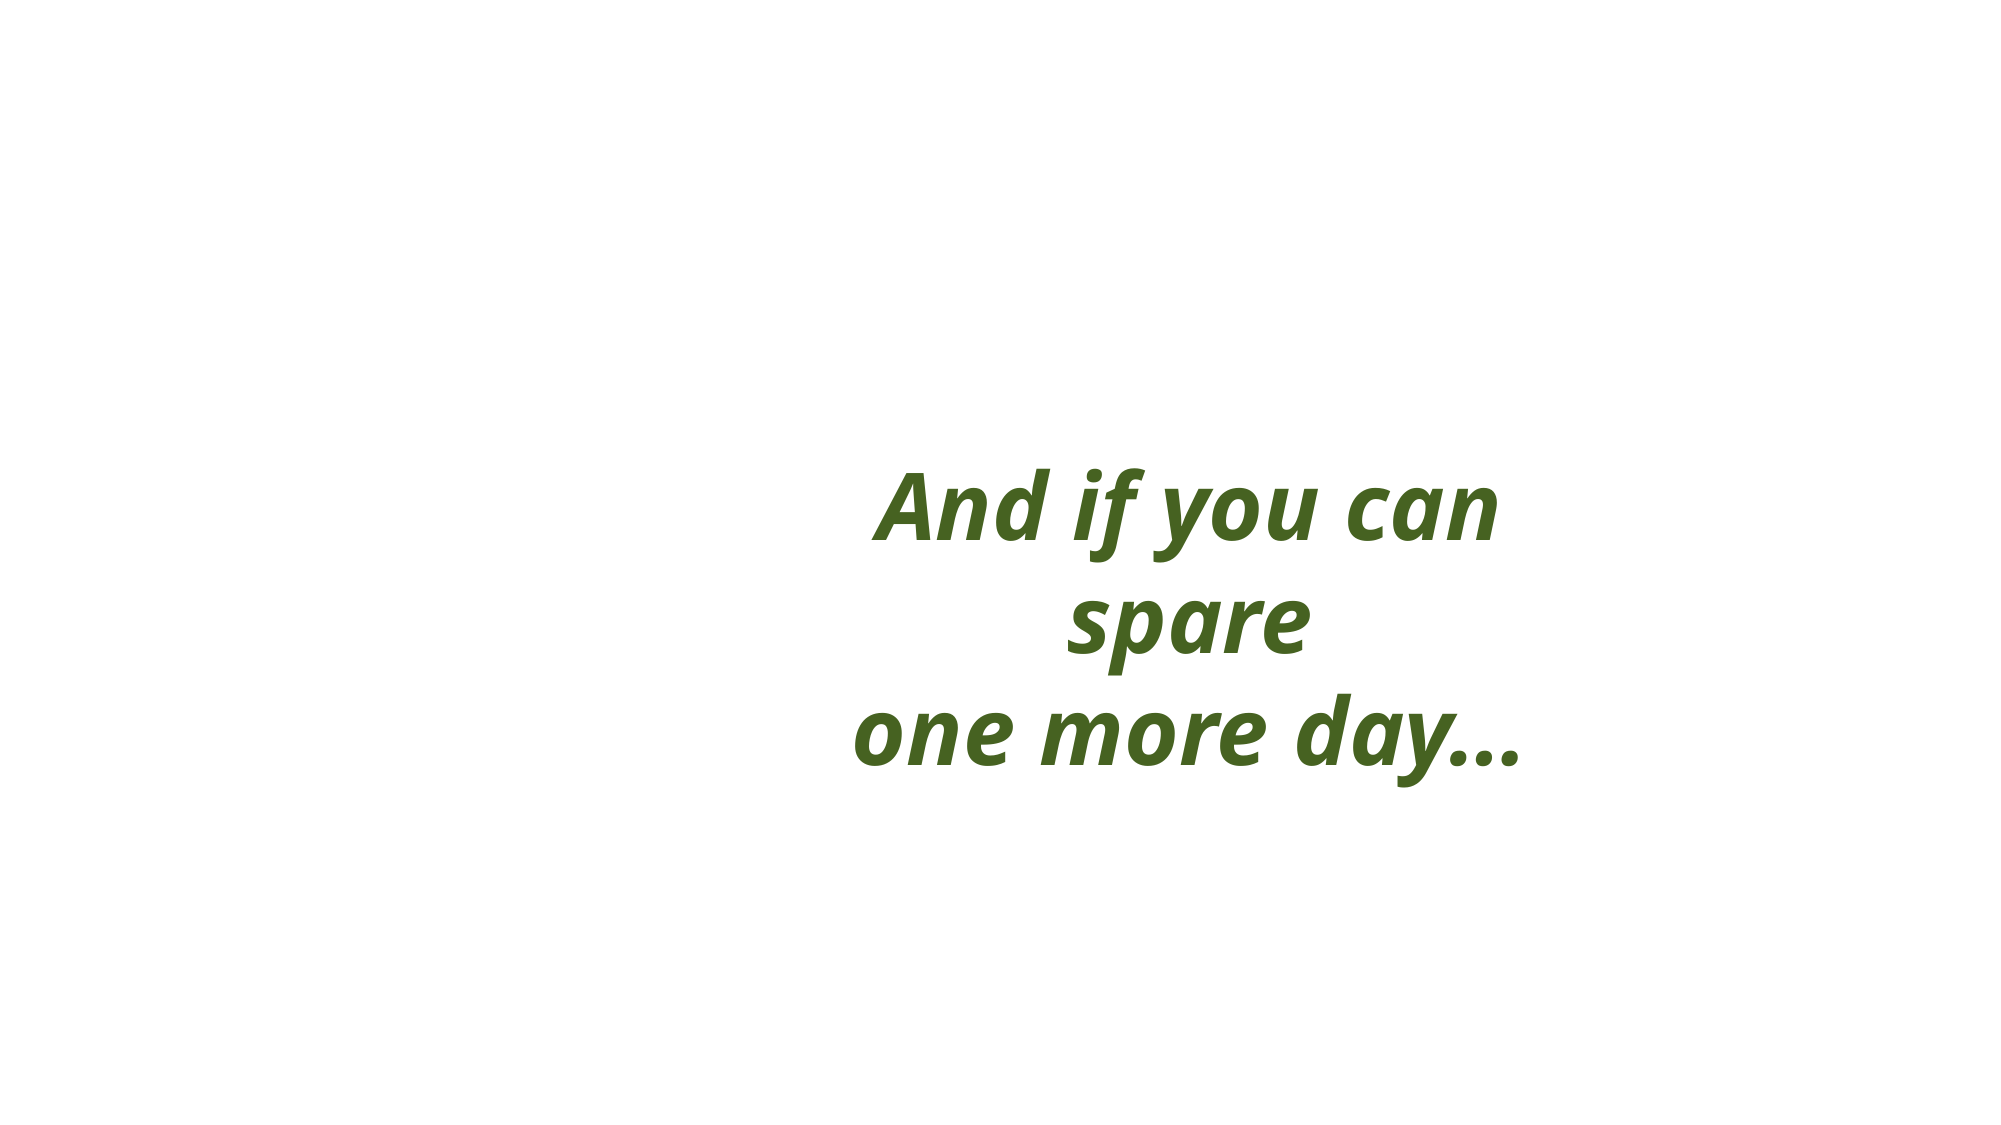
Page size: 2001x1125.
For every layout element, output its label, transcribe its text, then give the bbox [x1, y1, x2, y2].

text_box And if you can spare one more day… [772, 439, 1608, 792]
